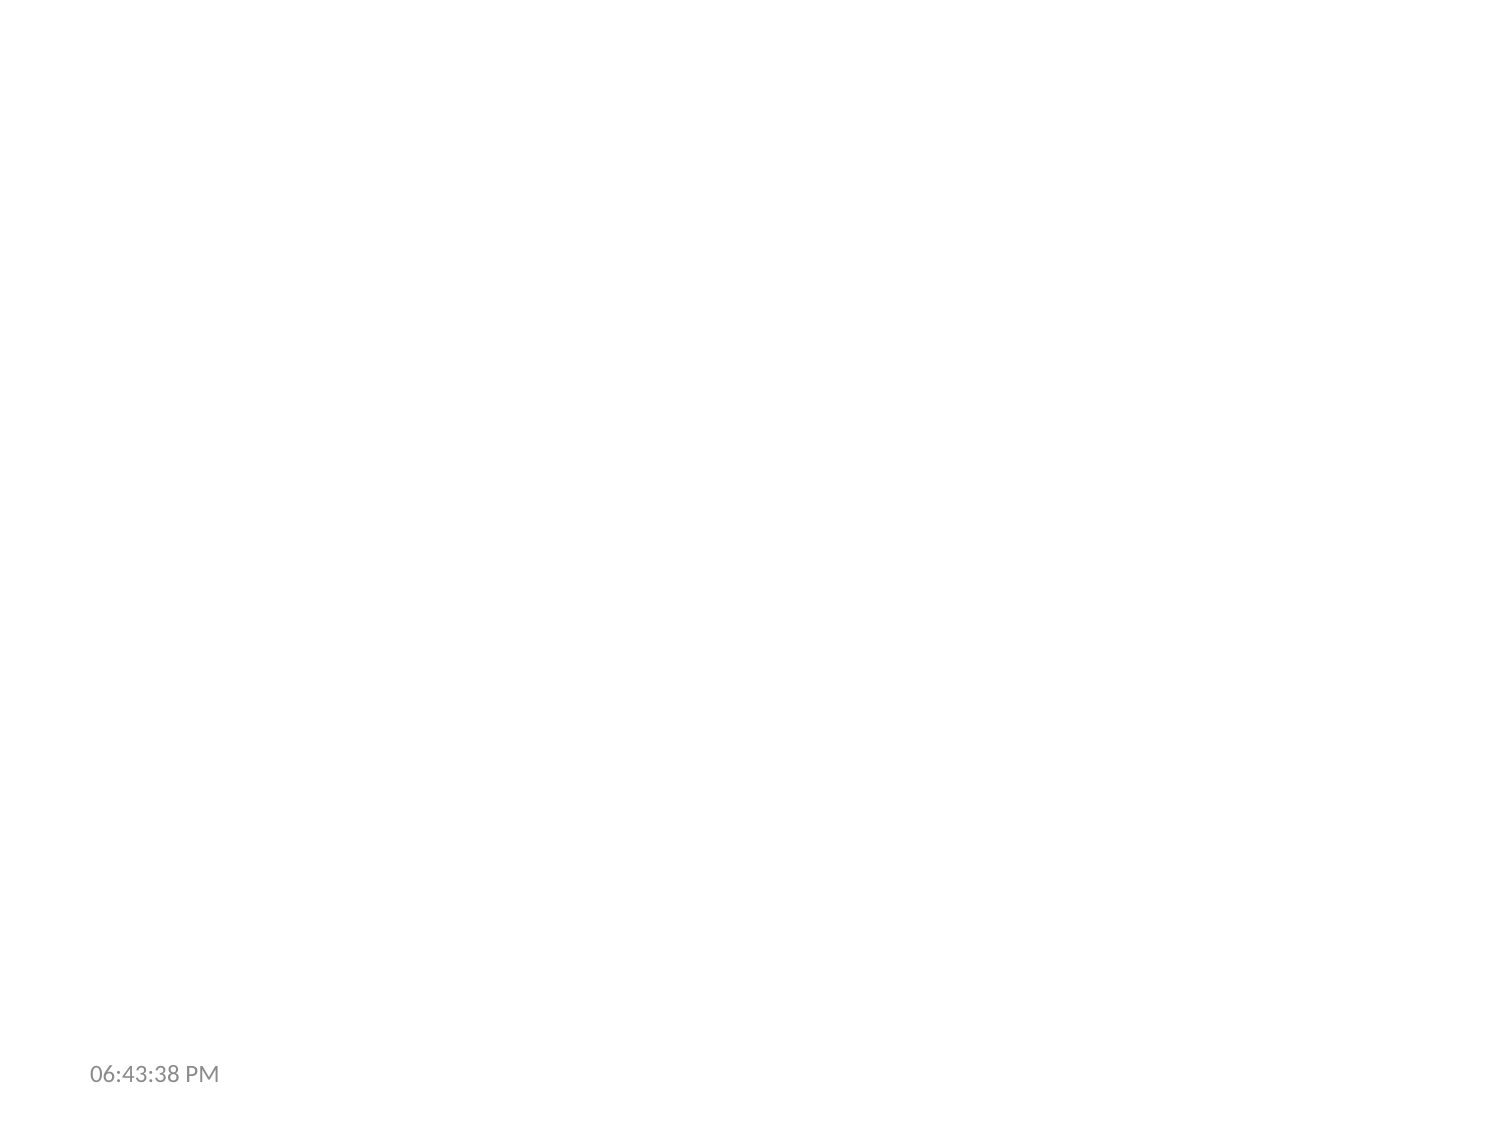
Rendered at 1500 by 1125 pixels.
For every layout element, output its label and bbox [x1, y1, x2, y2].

slide_number [75, 1042, 425, 1103]
